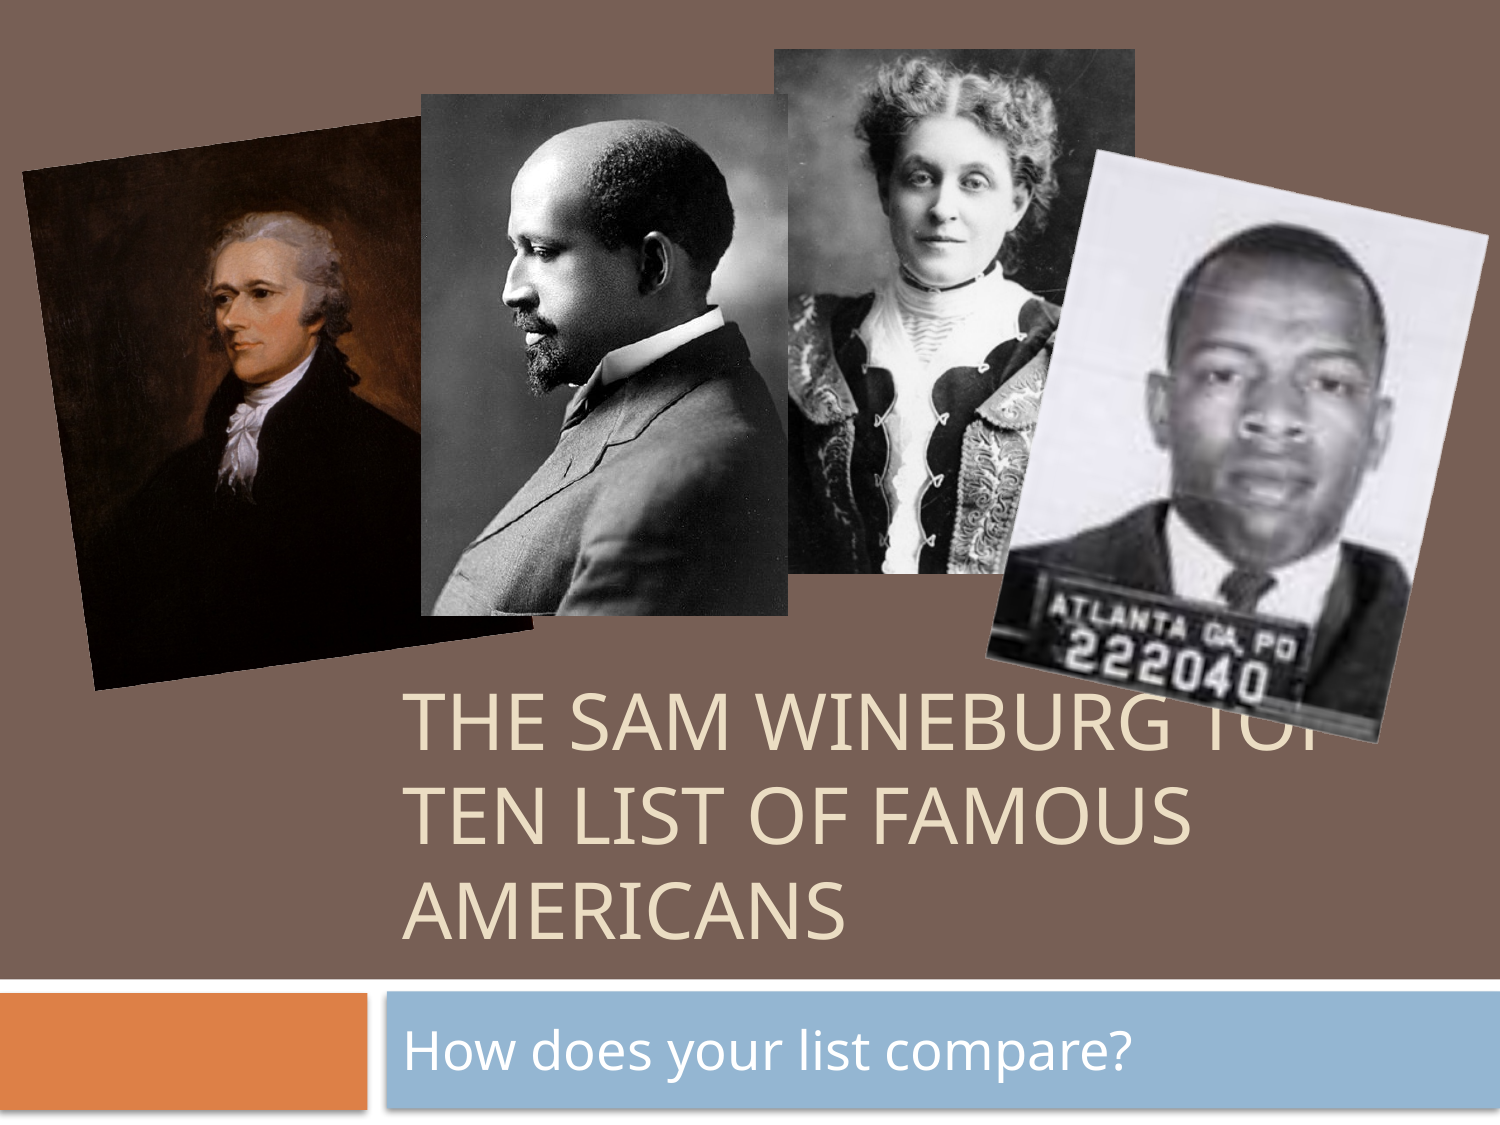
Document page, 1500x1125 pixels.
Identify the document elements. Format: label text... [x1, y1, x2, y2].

picture [22, 49, 1487, 742]
subtitle How does your list compare? [387, 992, 1488, 1105]
title The sam wineburg Top ten list of famous americans [387, 662, 1450, 963]
